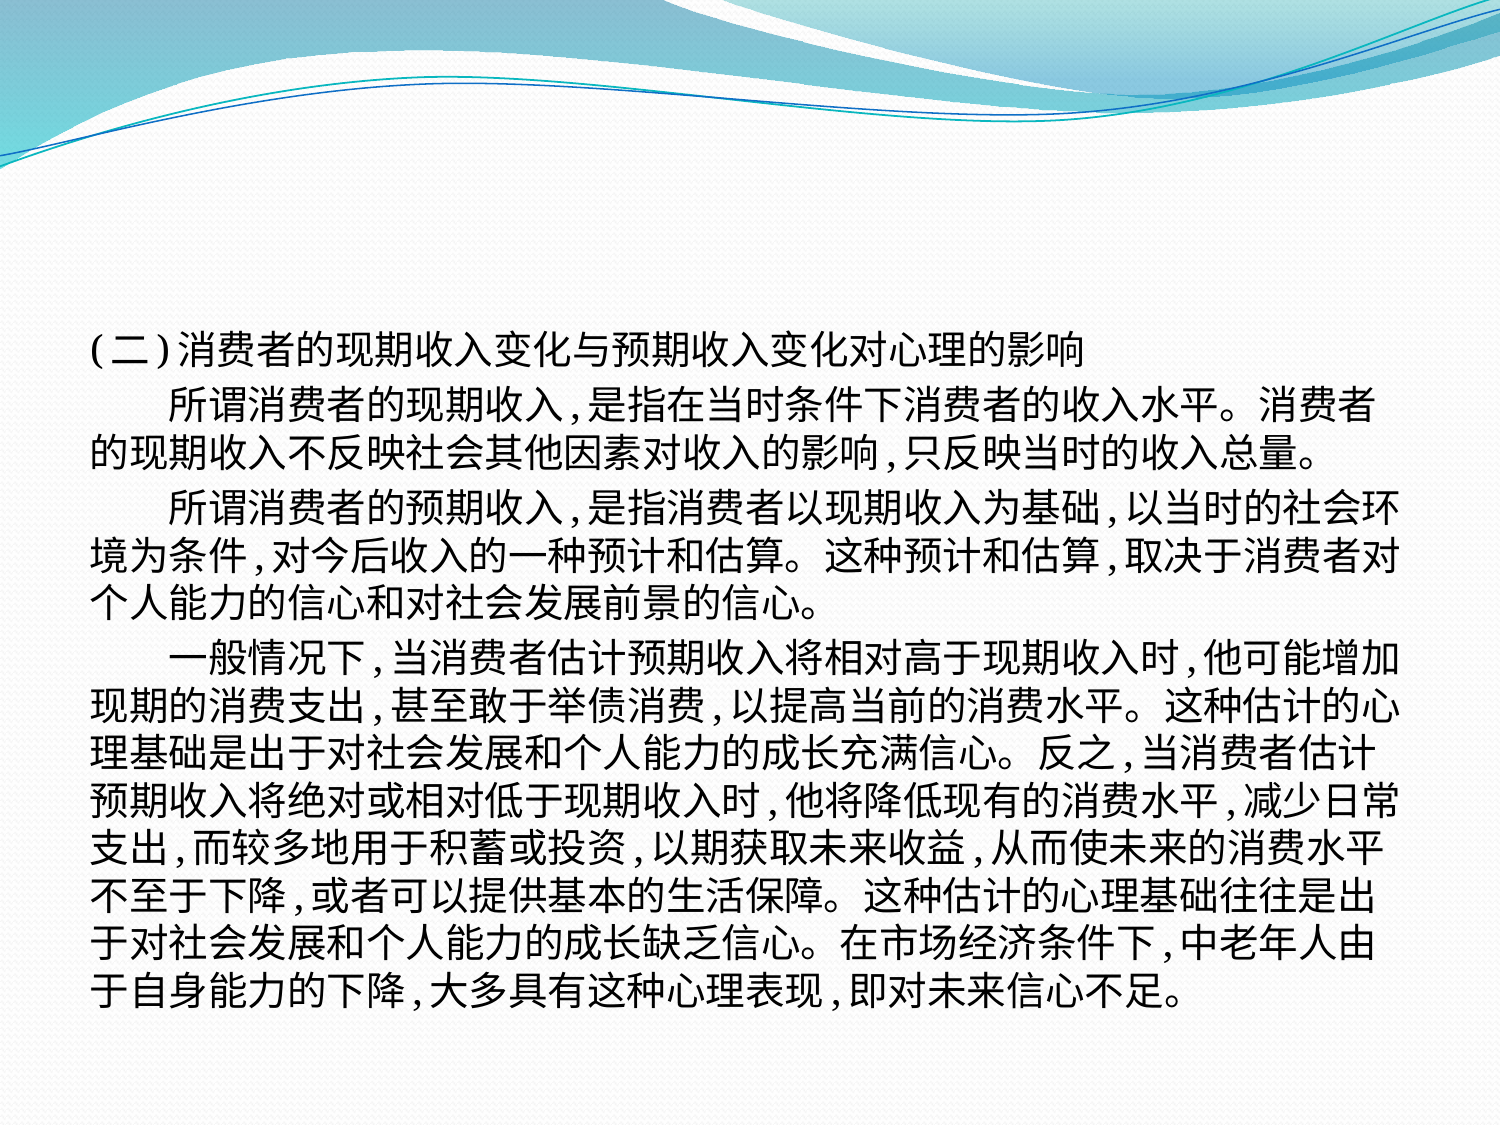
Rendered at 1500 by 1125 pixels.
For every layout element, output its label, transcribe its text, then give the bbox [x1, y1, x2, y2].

list (二)消费者的现期收入变化与预期收入变化对心理的影响 所谓消费者的现期收入,是指在当时条件下消费者的收入水平。消费者的现期收入不反映社会其他因素对收入的影响,只反映当时的收入总量。 所谓消费者的预期收入,是指消费者以现期收入为基础,以当时的社会环境为条件,对今后收入的一种预计和估算。这种预计和估算,取决于消费者对个人能力的信心和对社会发展前景的信心。 一般情况下,当消费者估计预期收入将相对高于现期收入时,他可能增加现期的消费支出,甚至敢于举债消费,以提高当前的消费水平。这种估计的心理基础是出于对社会发展和个人能力的成长充满信心。反之,当消费者估计预期收入将绝对或相对低于现期收入时,他将降低现有的消费水平,减少日常支出,而较多地用于积蓄或投资,以期获取未来收益,从而使未来的消费水平不至于下降,或者可以提供基本的生活保障。这种估计的心理基础往往是出于对社会发展和个人能力的成长缺乏信心。在市场经济条件下,中老年人由于自身能力的下降,大多具有这种心理表现,即对未来信心不足。 [75, 317, 1425, 1038]
